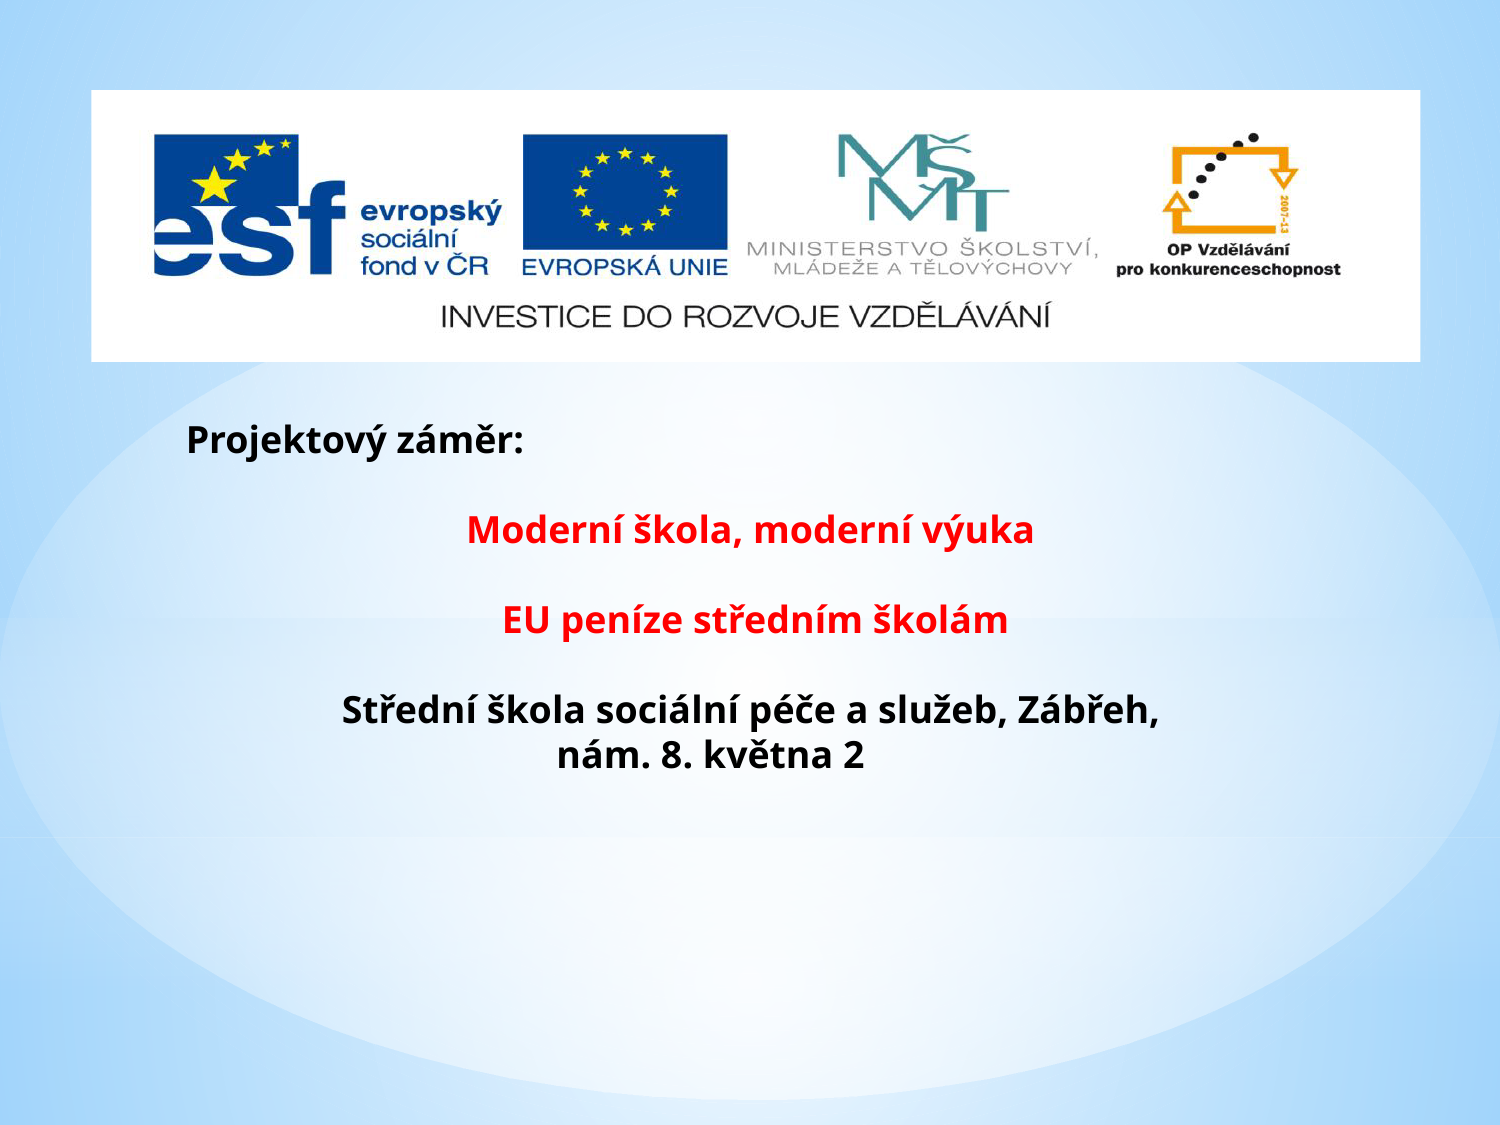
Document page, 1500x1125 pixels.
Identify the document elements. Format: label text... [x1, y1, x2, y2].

text_box Projektový záměr: Moderní škola, moderní výuka EU peníze středním školám Střední škola sociální péče a služeb, Zábřeh, nám. 8. května 2 [171, 408, 1341, 784]
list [91, 89, 1421, 362]
